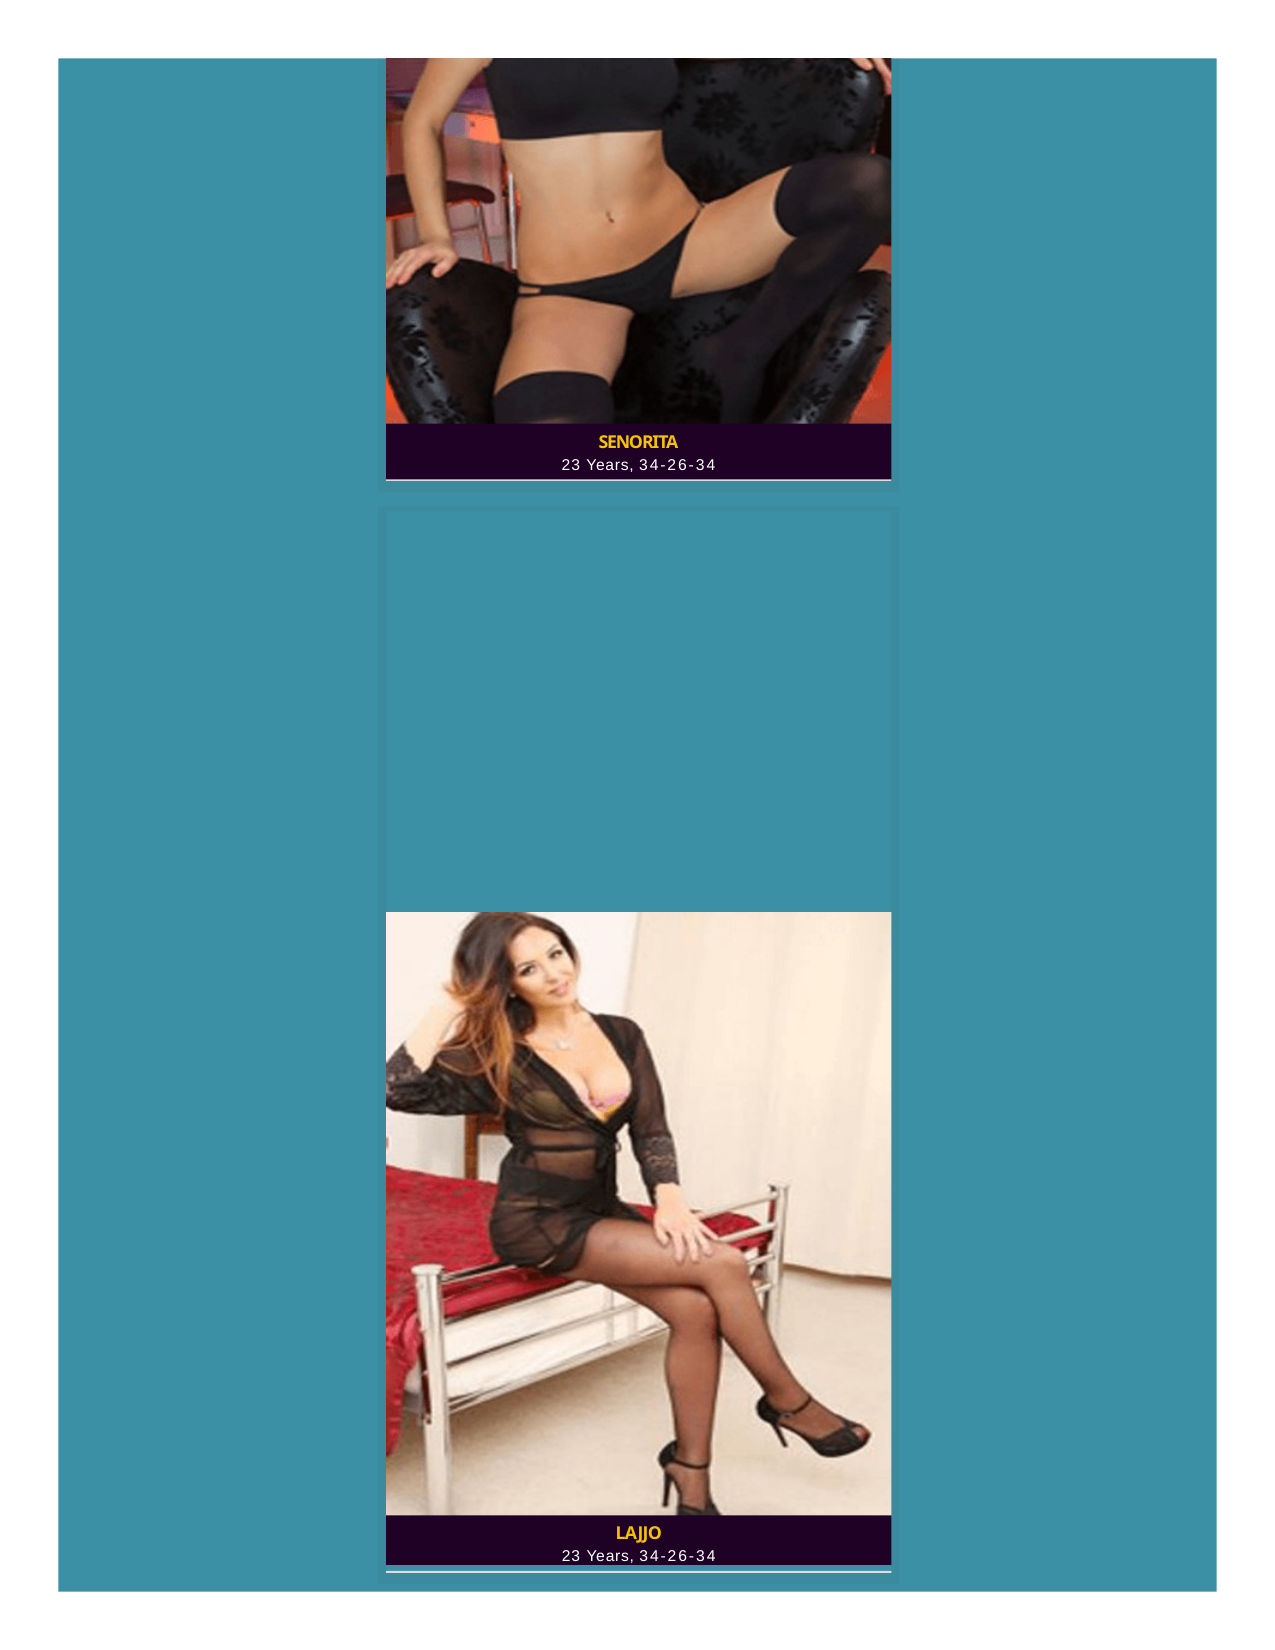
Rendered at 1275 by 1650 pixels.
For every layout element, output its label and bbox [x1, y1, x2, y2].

text_box [377, 505, 900, 1585]
text_box [58, 58, 1217, 1592]
